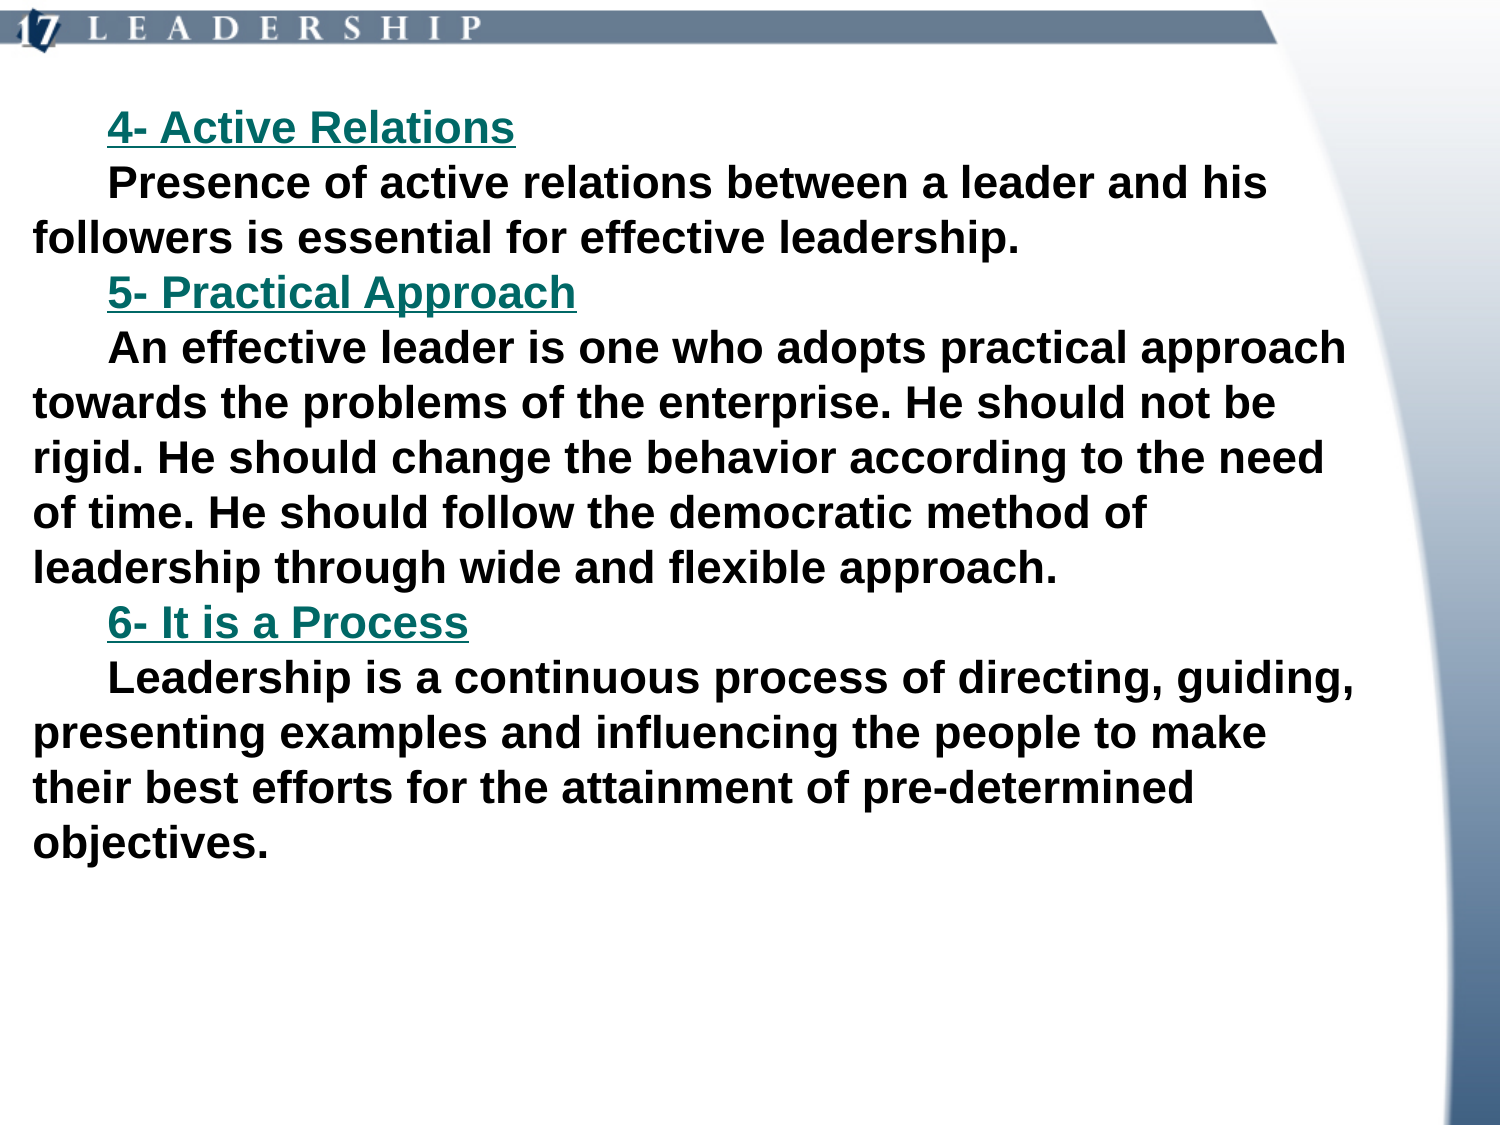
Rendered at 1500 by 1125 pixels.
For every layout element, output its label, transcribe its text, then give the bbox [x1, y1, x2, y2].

text_box 4- Active Relations Presence of active relations between a leader and his followers is essential for effective leadership. 5- Practical Approach An effective leader is one who adopts practical approach towards the problems of the enterprise. He should not be rigid. He should change the behavior according to the need of time. He should follow the democratic method of leadership through wide and flexible approach. 6- It is a Process Leadership is a continuous process of directing, guiding, presenting examples and influencing the people to make their best efforts for the attainment of pre-determined objectives. [17, 90, 1388, 875]
picture [0, 0, 1500, 1125]
